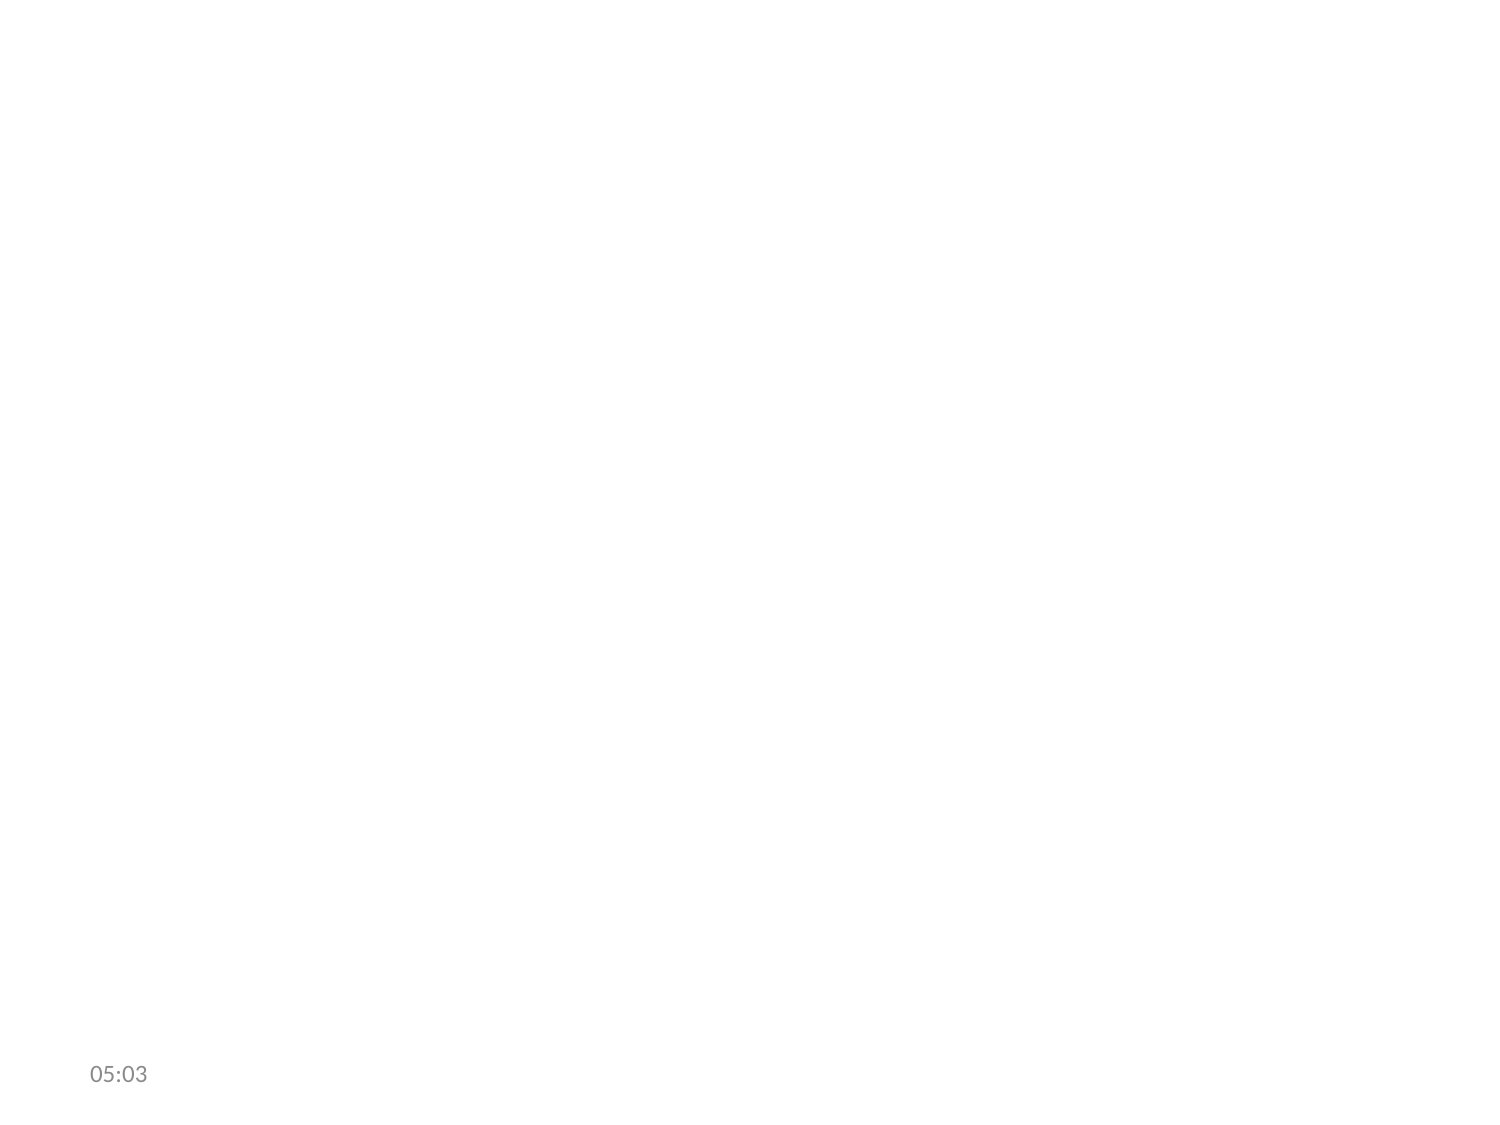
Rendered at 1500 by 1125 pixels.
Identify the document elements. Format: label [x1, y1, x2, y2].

slide_number [75, 1042, 425, 1103]
